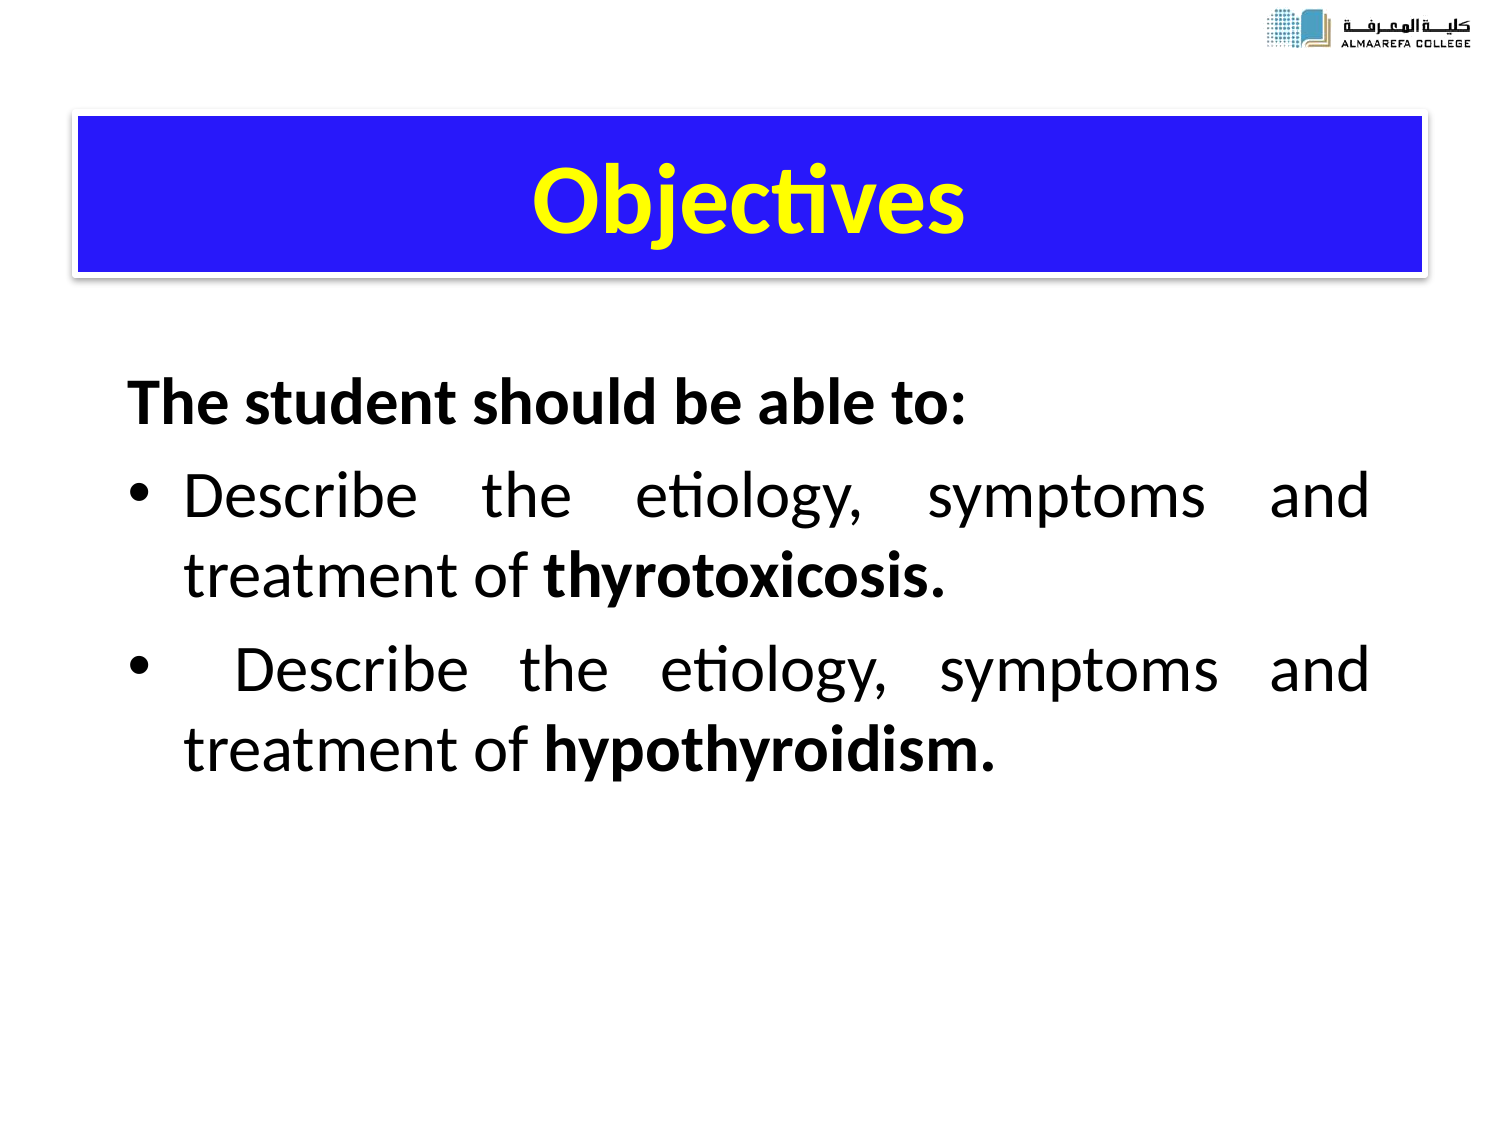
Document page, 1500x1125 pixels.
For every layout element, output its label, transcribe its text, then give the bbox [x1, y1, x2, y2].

title Objectives [72, 109, 1428, 278]
picture [1262, 0, 1475, 65]
list The student should be able to: Describe the etiology, symptoms and treatment of thyrotoxicosis. Describe the etiology, symptoms and treatment of hypothyroidism. [112, 350, 1388, 1125]
